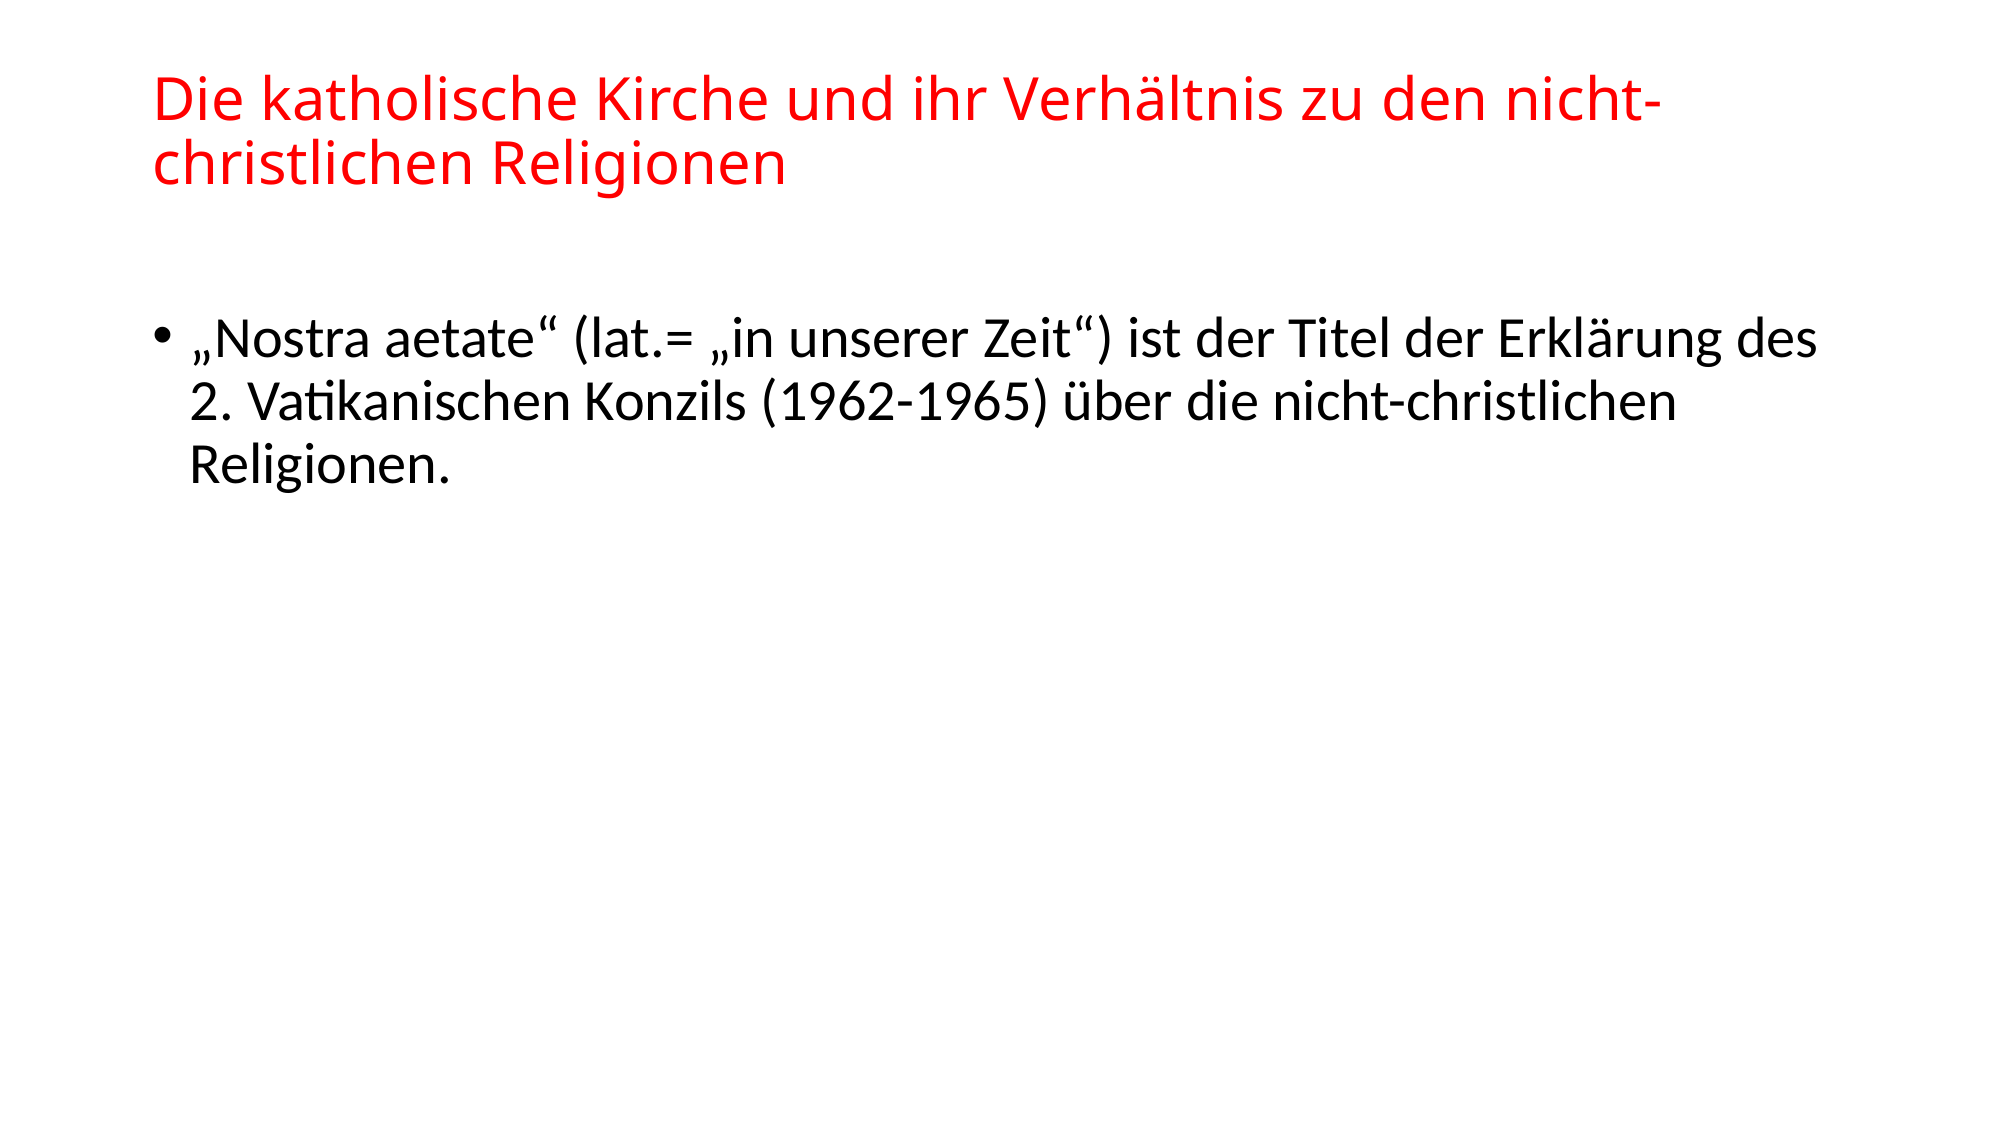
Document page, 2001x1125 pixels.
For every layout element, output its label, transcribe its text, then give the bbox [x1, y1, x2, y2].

list „Nostra aetate“ (lat.= „in unserer Zeit“) ist der Titel der Erklärung des 2. Vatikanischen Konzils (1962-1965) über die nicht-christlichen Religionen. [137, 299, 1863, 1078]
title Die katholische Kirche und ihr Verhältnis zu den nicht-christlichen Religionen [137, 59, 1863, 278]
